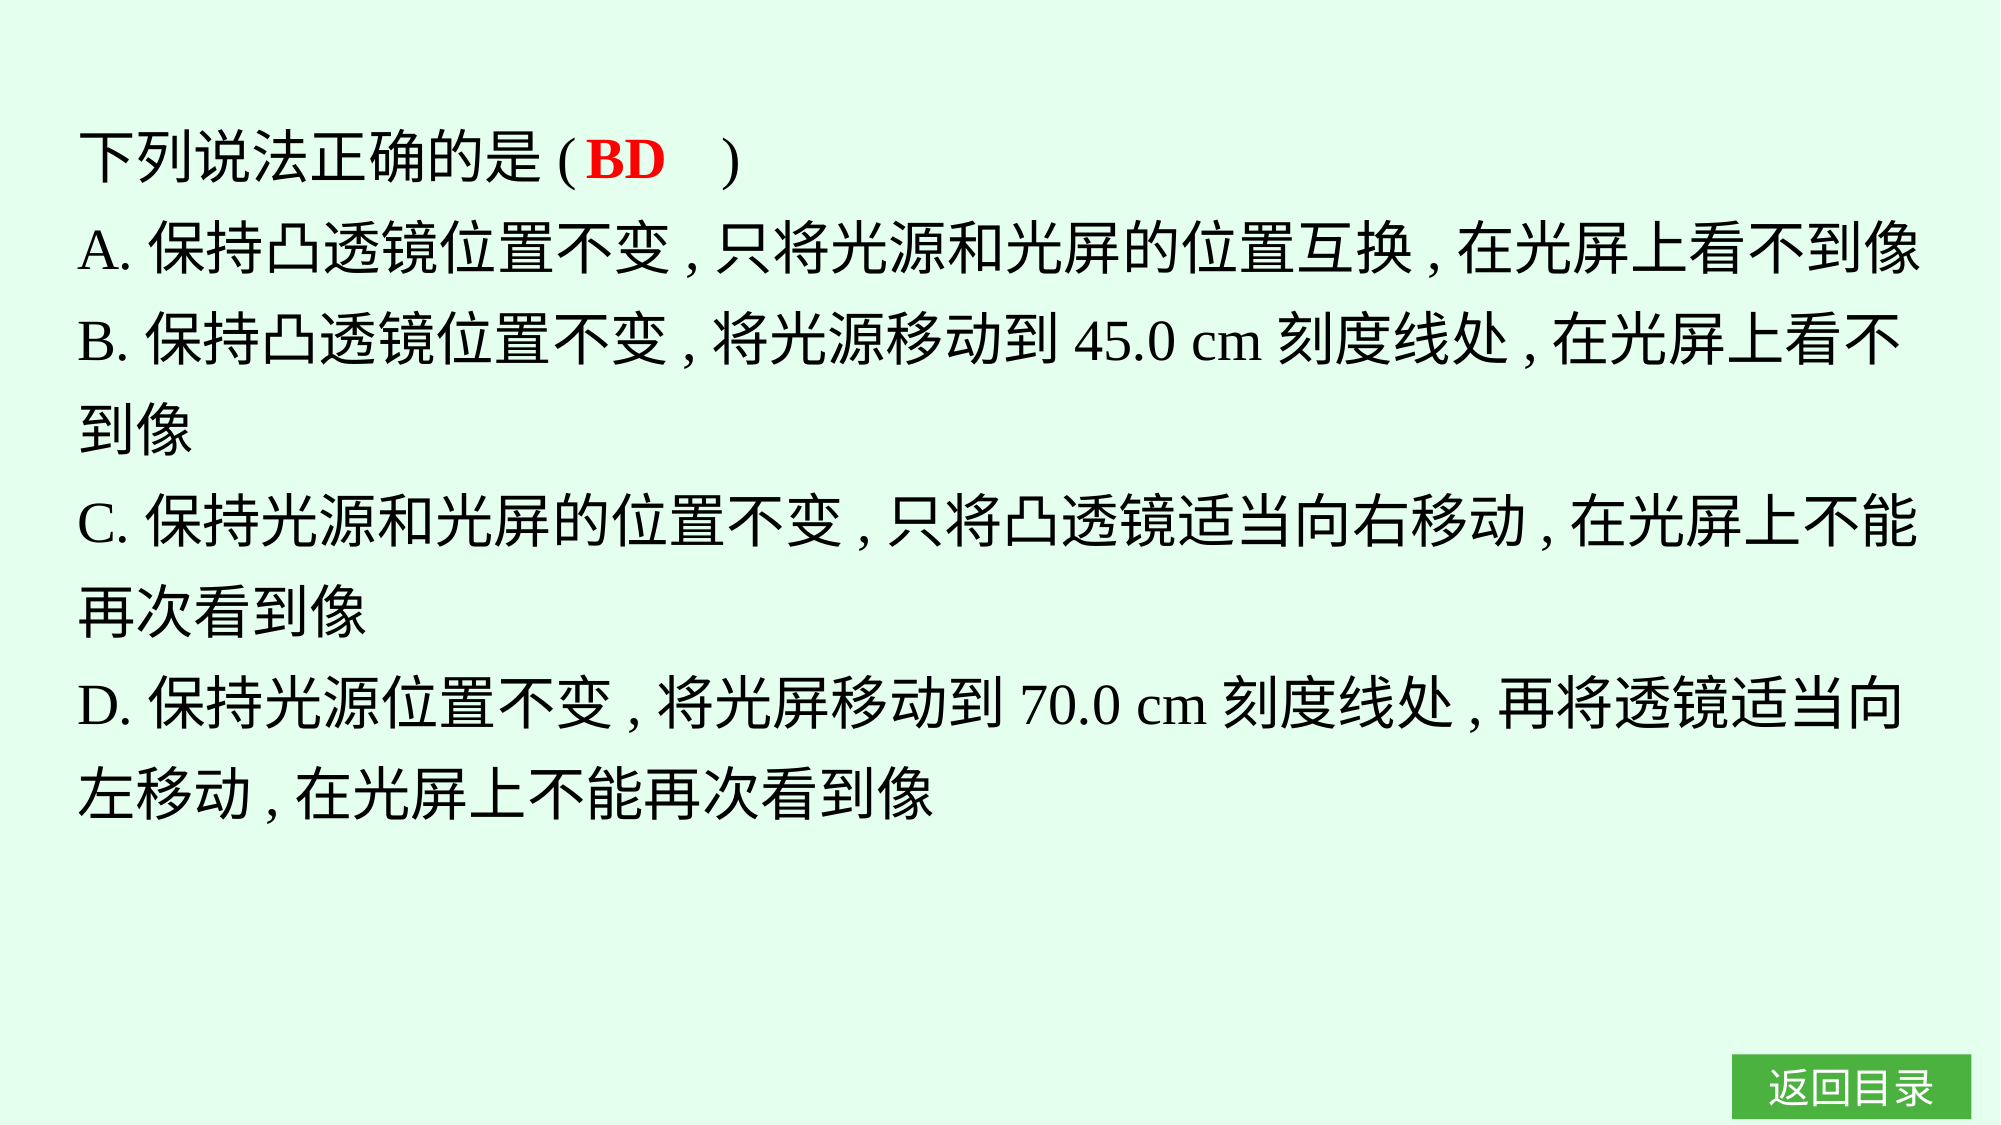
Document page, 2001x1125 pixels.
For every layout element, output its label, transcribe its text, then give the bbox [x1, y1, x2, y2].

text_box 下列说法正确的是( ) A.保持凸透镜位置不变,只将光源和光屏的位置互换,在光屏上看不到像 B.保持凸透镜位置不变,将光源移动到45.0 cm刻度线处,在光屏上看不到像 C.保持光源和光屏的位置不变,只将凸透镜适当向右移动,在光屏上不能再次看到像 D.保持光源位置不变,将光屏移动到70.0 cm刻度线处,再将透镜适当向左移动,在光屏上不能再次看到像 [62, 91, 1938, 834]
text_box BD [571, 99, 682, 198]
